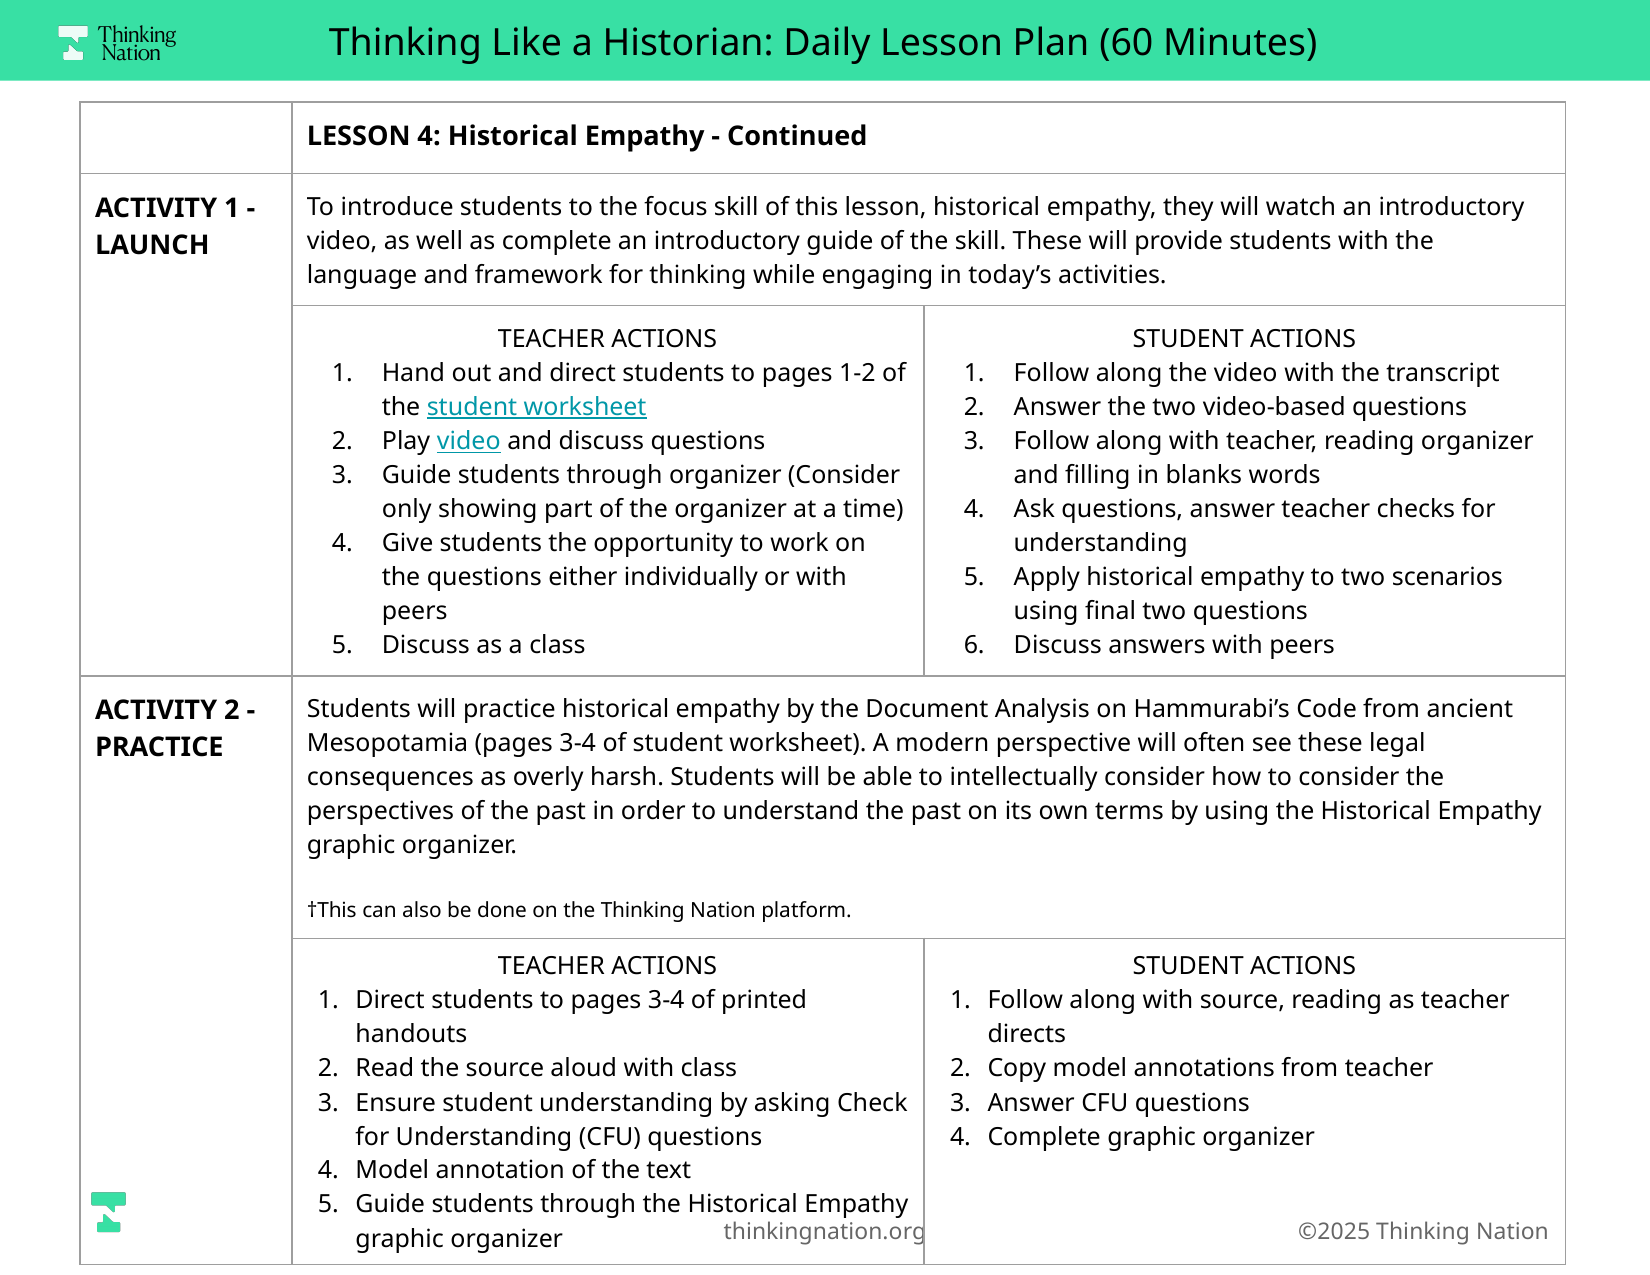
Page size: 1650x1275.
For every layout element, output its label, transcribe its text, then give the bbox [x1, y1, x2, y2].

table_cell To introduce students to the focus skill of this lesson, historical empathy, they will watch an introductory video, as well as complete an introductory guide of the skill. These will provide students with the language and framework for thinking while engaging in today’s activities. [293, 174, 1565, 305]
table_cell TEACHER ACTIONS Direct students to pages 3-4 of printed handouts Read the source aloud with class Ensure student understanding by asking Check for Understanding (CFU) questions Model annotation of the text Guide students through the Historical Empathy graphic organizer [293, 939, 923, 1264]
table_cell STUDENT ACTIONS Follow along the video with the transcript Answer the two video-based questions Follow along with teacher, reading organizer and filling in blanks words Ask questions, answer teacher checks for understanding Apply historical empathy to two scenarios using final two questions Discuss answers with peers [925, 306, 1565, 675]
table_cell ACTIVITY 2 - PRACTICE [81, 677, 291, 1264]
table_cell ACTIVITY 1 - LAUNCH [81, 174, 291, 675]
picture [80, 1184, 136, 1240]
table_cell TEACHER ACTIONS Hand out and direct students to pages 1-2 of the student worksheet Play video and discuss questions Guide students through organizer (Consider only showing part of the organizer at a time) Give students the opportunity to work on the questions either individually or with peers Discuss as a class [293, 306, 923, 675]
table_cell STUDENT ACTIONS Follow along with source, reading as teacher directs Copy model annotations from teacher Answer CFU questions Complete graphic organizer [925, 939, 1565, 1264]
table_header LESSON 4: Historical Empathy - Continued [293, 103, 1565, 173]
text_box Thinking Like a Historian: Daily Lesson Plan (60 Minutes) [0, 0, 1650, 81]
picture [45, 14, 180, 71]
table_cell Students will practice historical empathy by the Document Analysis on Hammurabi’s Code from ancient Mesopotamia (pages 3-4 of student worksheet). A modern perspective will often see these legal consequences as overly harsh. Students will be able to intellectually consider how to consider the perspectives of the past in order to understand the past on its own terms by using the Historical Empathy graphic organizer. †This can also be done on the Thinking Nation platform. [293, 677, 1565, 938]
table_header [81, 103, 291, 173]
